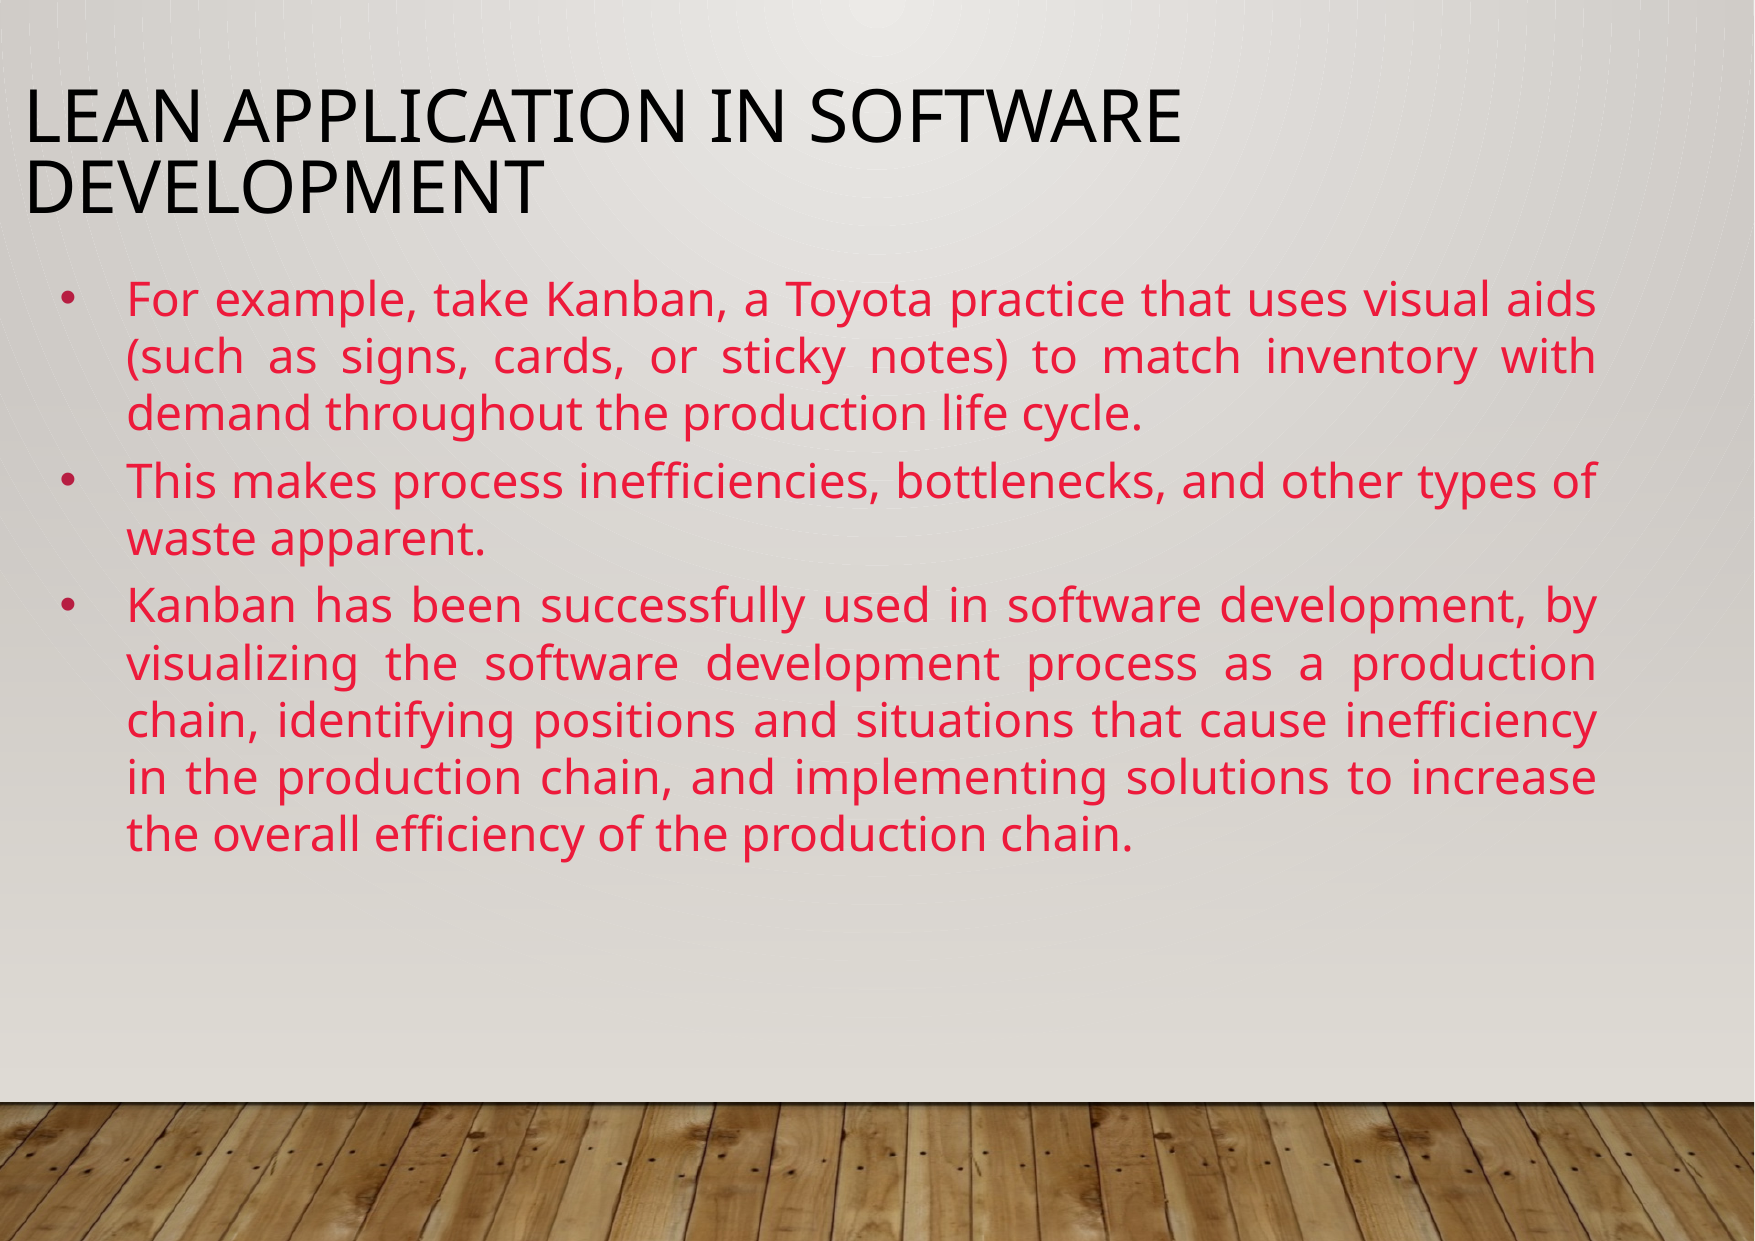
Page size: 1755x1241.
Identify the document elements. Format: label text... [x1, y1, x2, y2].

title Lean application in software development [8, 78, 1708, 162]
list For example, take Kanban, a Toyota practice that uses visual aids (such as signs, cards, or sticky notes) to match inventory with demand throughout the production life cycle. This makes process inefficiencies, bottlenecks, and other types of waste apparent. Kanban has been successfully used in software development, by visualizing the software development process as a production chain, identifying positions and situations that cause inefficiency in the production chain, and implementing solutions to increase the overall efficiency of the production chain. [59, 268, 1599, 904]
picture [0, 1102, 1755, 1241]
